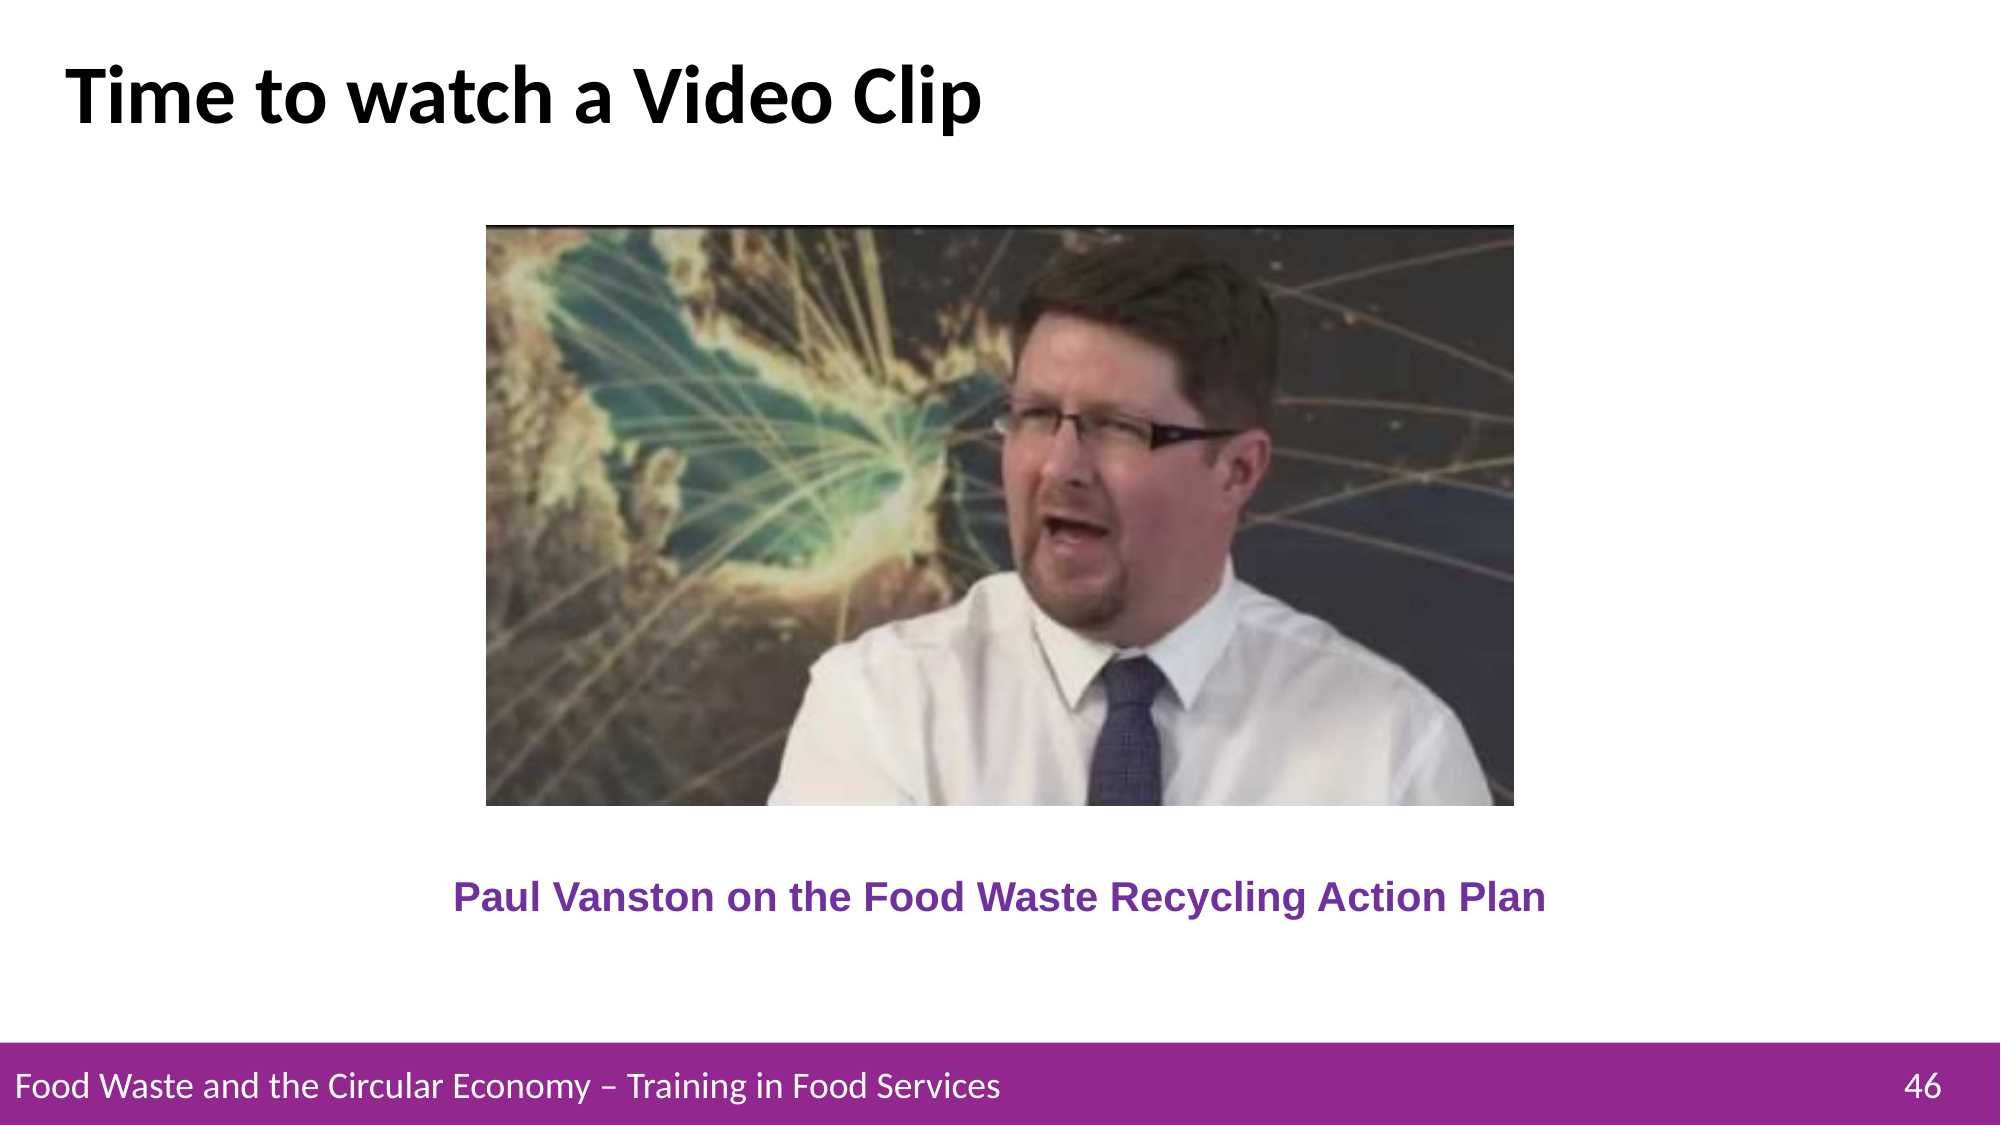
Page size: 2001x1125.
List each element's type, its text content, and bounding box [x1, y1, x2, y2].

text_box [485, 224, 1515, 806]
text_box Paul Vanston on the Food Waste Recycling Action Plan [424, 862, 1575, 928]
text_box Time to watch a Video Clip [50, 44, 1224, 136]
